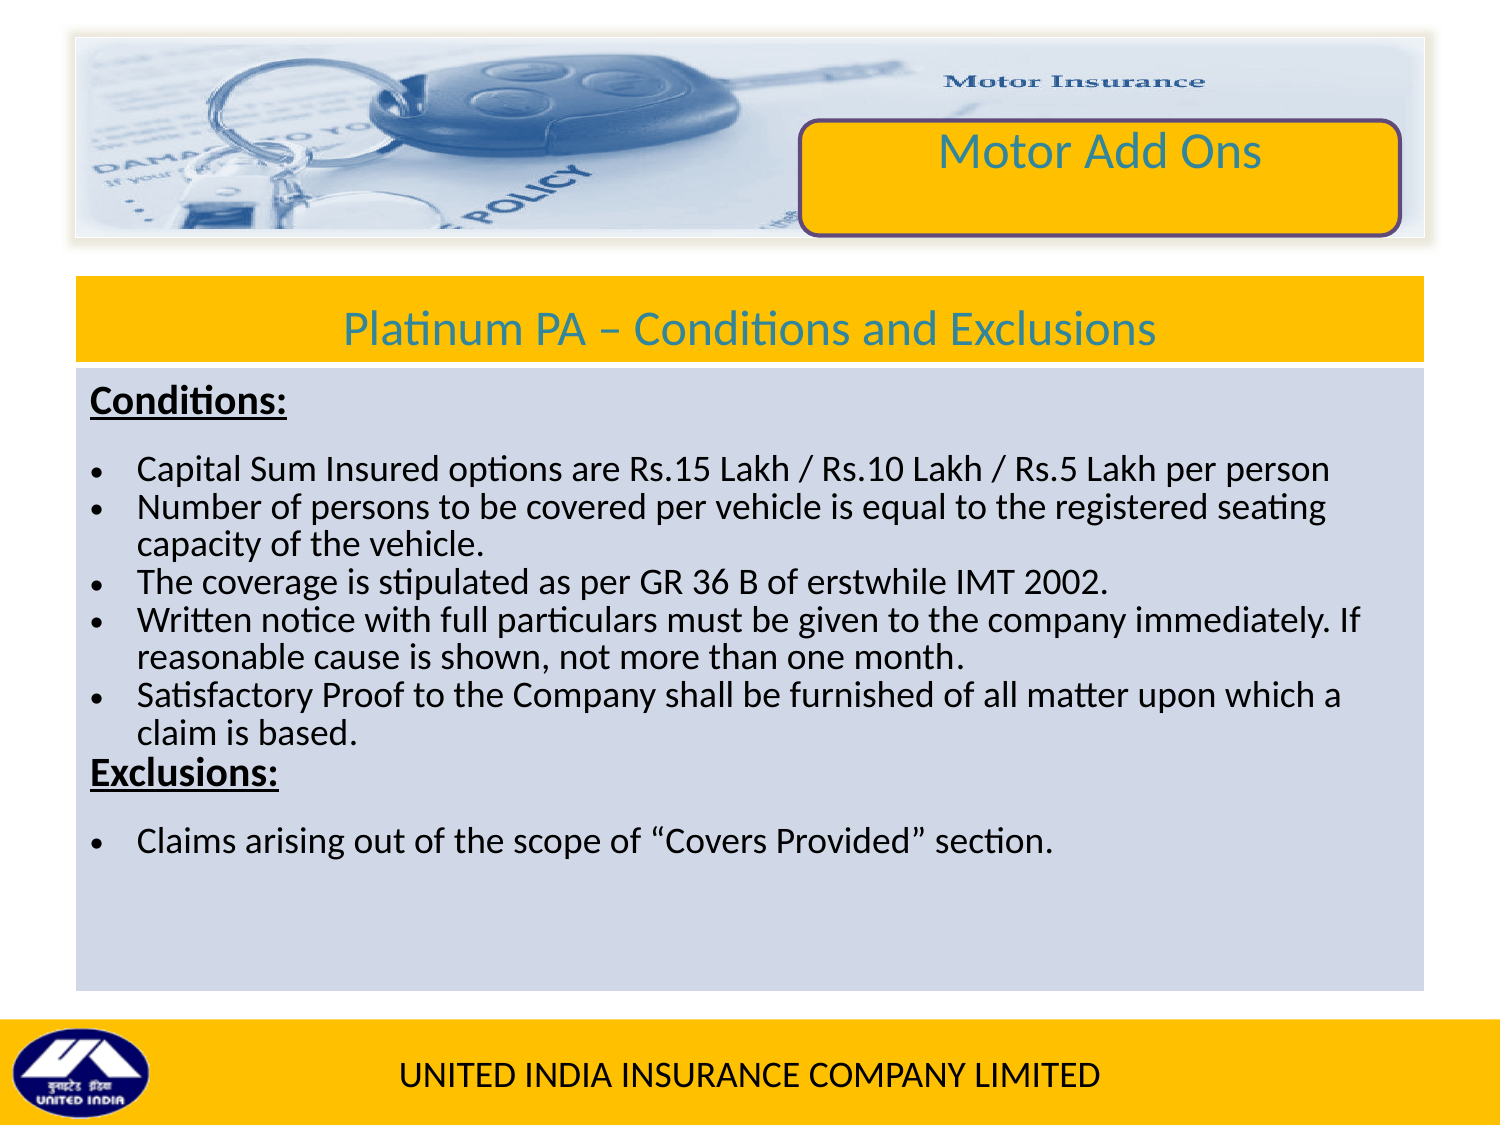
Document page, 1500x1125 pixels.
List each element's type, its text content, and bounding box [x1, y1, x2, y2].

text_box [799, 99, 1401, 236]
picture [11, 1027, 153, 1119]
text_box UNITED INDIA INSURANCE COMPANY LIMITED [0, 1019, 1500, 1125]
table_cell Conditions: Capital Sum Insured options are Rs.15 Lakh / Rs.10 Lakh / Rs.5 Lakh per person Number of persons to be covered per vehicle is equal to the registered seating capacity of the vehicle. The coverage is stipulated as per GR 36 B of erstwhile IMT 2002. Written notice with full particulars must be given to the company immediately. If reasonable cause is shown, not more than one month. Satisfactory Proof to the Company shall be furnished of all matter upon which a claim is based. Exclusions: Claims arising out of the scope of “Covers Provided” section. [76, 368, 1424, 991]
picture [74, 37, 1426, 238]
table_header Platinum PA – Conditions and Exclusions [76, 276, 1424, 362]
